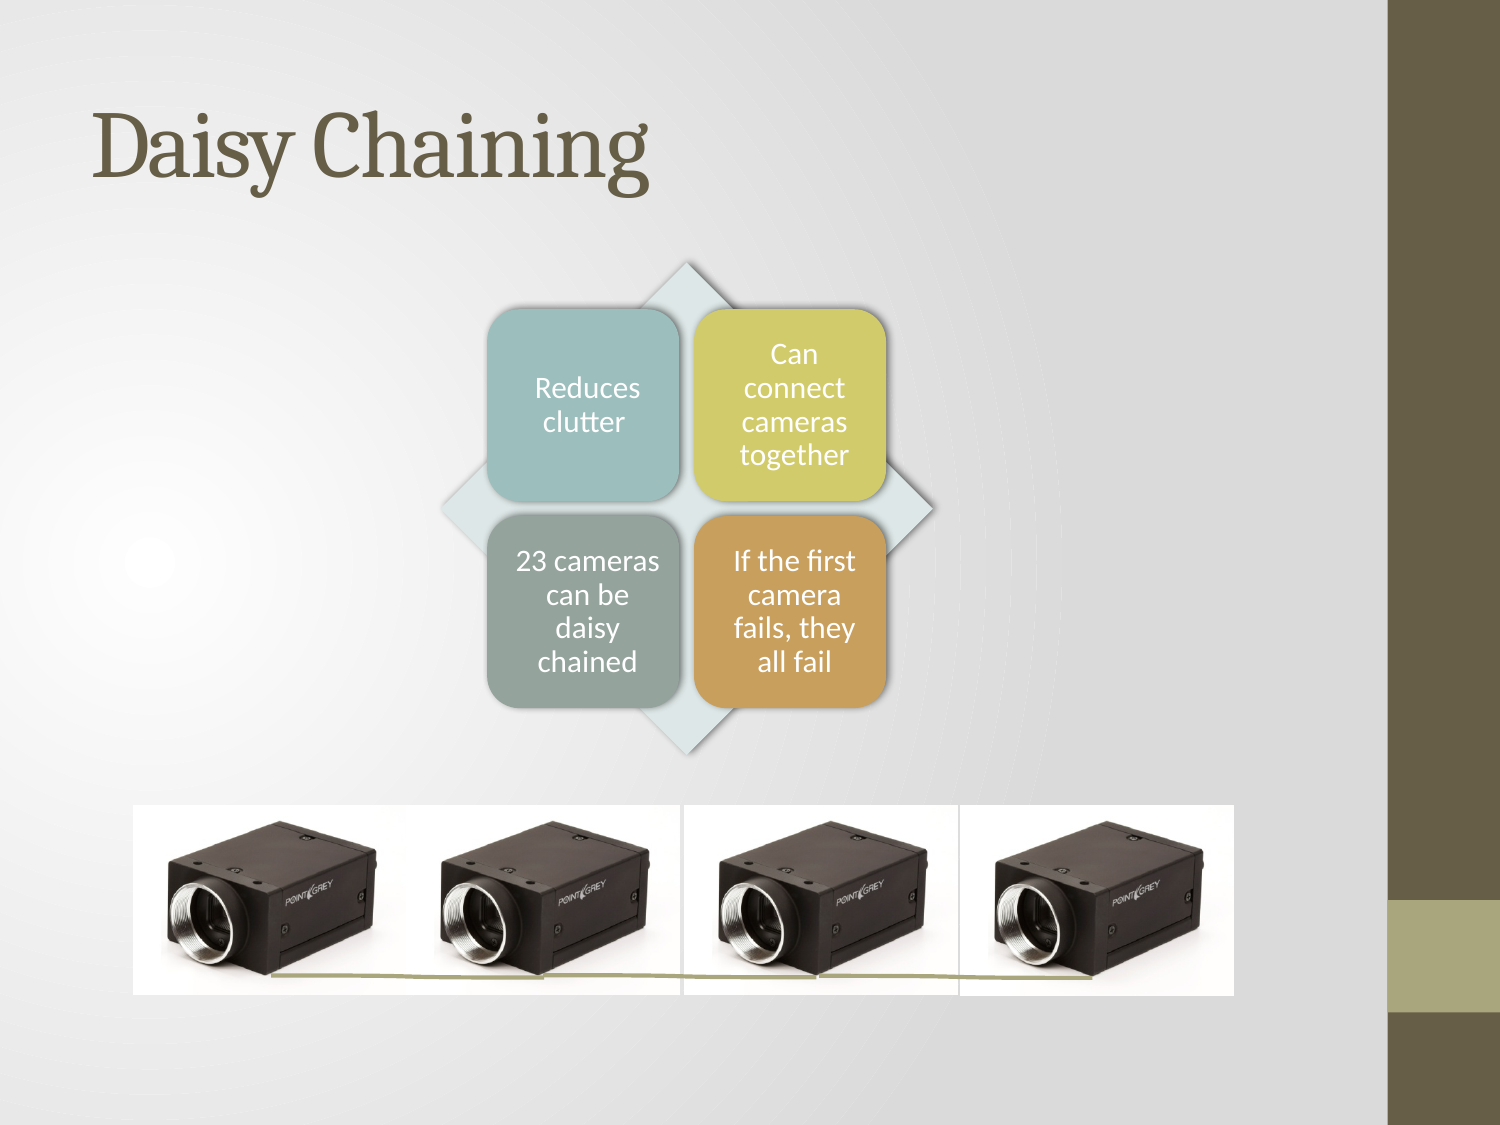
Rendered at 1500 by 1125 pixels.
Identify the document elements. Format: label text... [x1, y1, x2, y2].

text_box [678, 839, 682, 1114]
picture [132, 804, 681, 996]
title Daisy Chaining [75, 45, 1325, 233]
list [301, 261, 1072, 756]
picture [959, 805, 1235, 997]
picture [683, 804, 958, 996]
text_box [954, 839, 958, 1114]
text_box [406, 839, 410, 1114]
